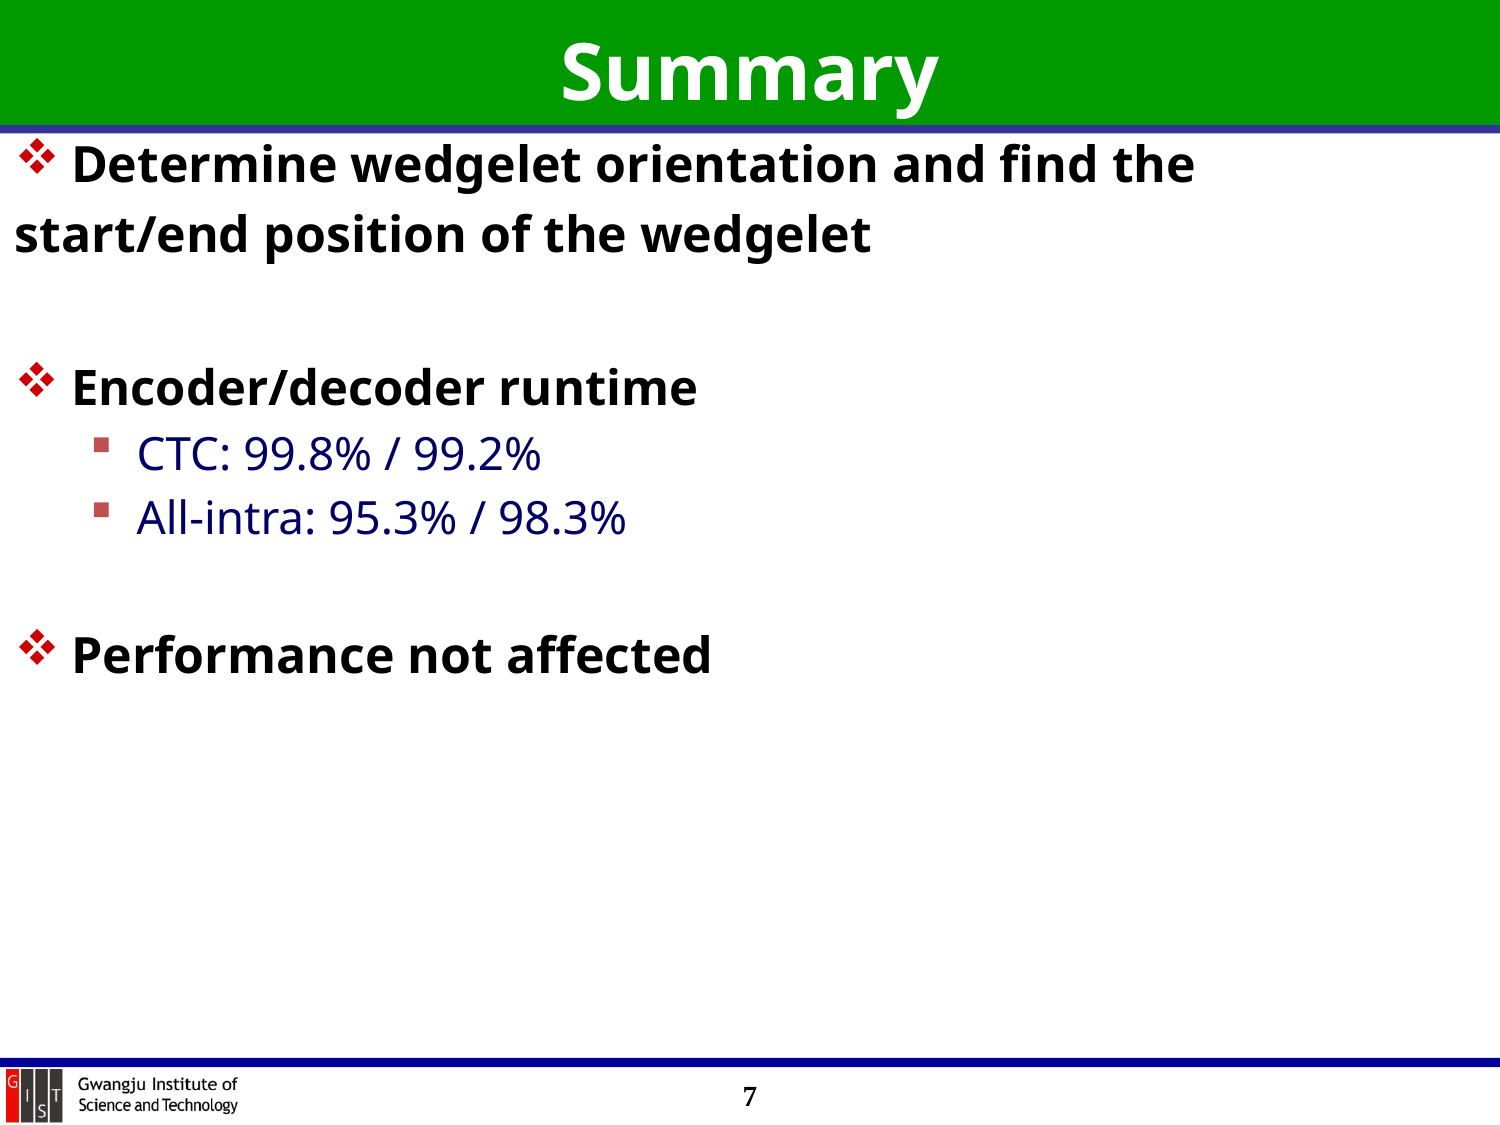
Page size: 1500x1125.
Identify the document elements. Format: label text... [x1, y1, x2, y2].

title Summary [0, 12, 1500, 123]
picture [6, 1069, 238, 1123]
list Determine wedgelet orientation and find the start/end position of the wedgelet Encoder/decoder runtime CTC: 99.8% / 99.2% All-intra: 95.3% / 98.3% Performance not affected [0, 123, 1500, 1039]
slide_number 7 [575, 1065, 925, 1125]
